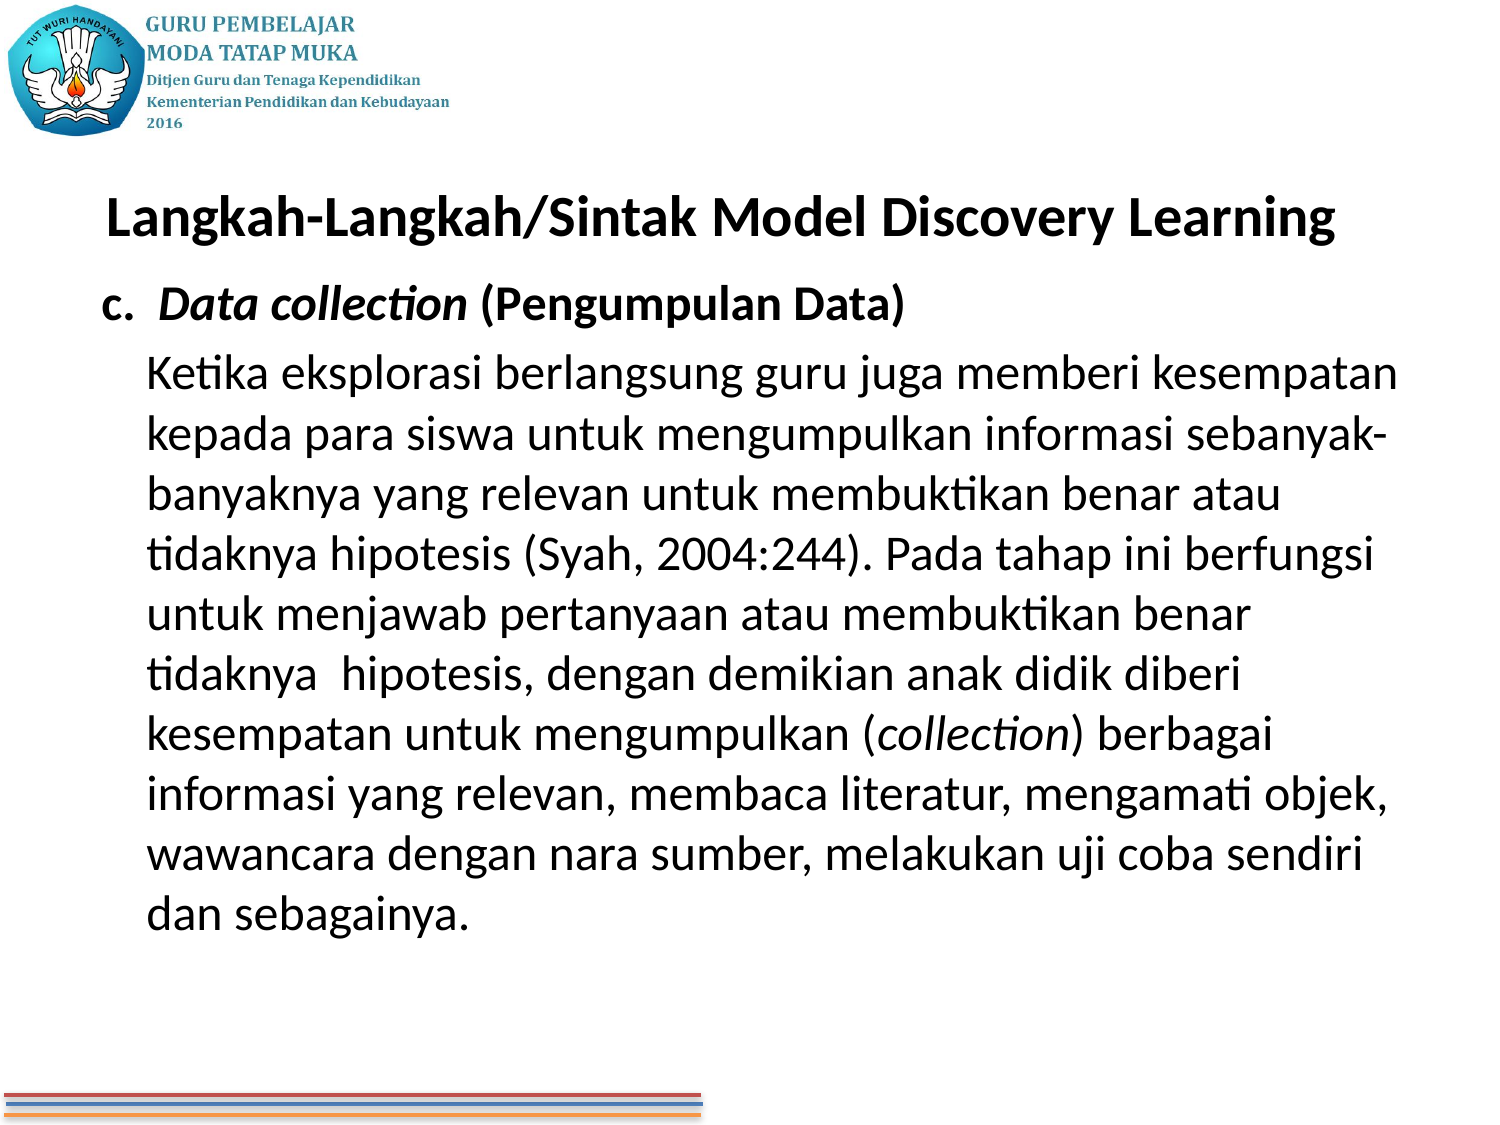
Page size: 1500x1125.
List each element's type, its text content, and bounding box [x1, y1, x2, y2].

picture [4, 0, 455, 139]
list c. Data collection (Pengumpulan Data) Ketika eksplorasi berlangsung guru juga memberi kesempatan kepada para siswa untuk mengumpulkan informasi sebanyak-banyaknya yang relevan untuk membuktikan benar atau tidaknya hipotesis (Syah, 2004:244). Pada tahap ini berfungsi untuk menjawab pertanyaan atau membuktikan benar tidaknya hipotesis, dengan demikian anak didik diberi kesempatan untuk mengumpulkan (collection) berbagai informasi yang relevan, membaca literatur, mengamati objek, wawancara dengan nara sumber, melakukan uji coba sendiri dan sebagainya. [75, 262, 1425, 1005]
title Langkah-Langkah/Sintak Model Discovery Learning [46, 160, 1397, 266]
